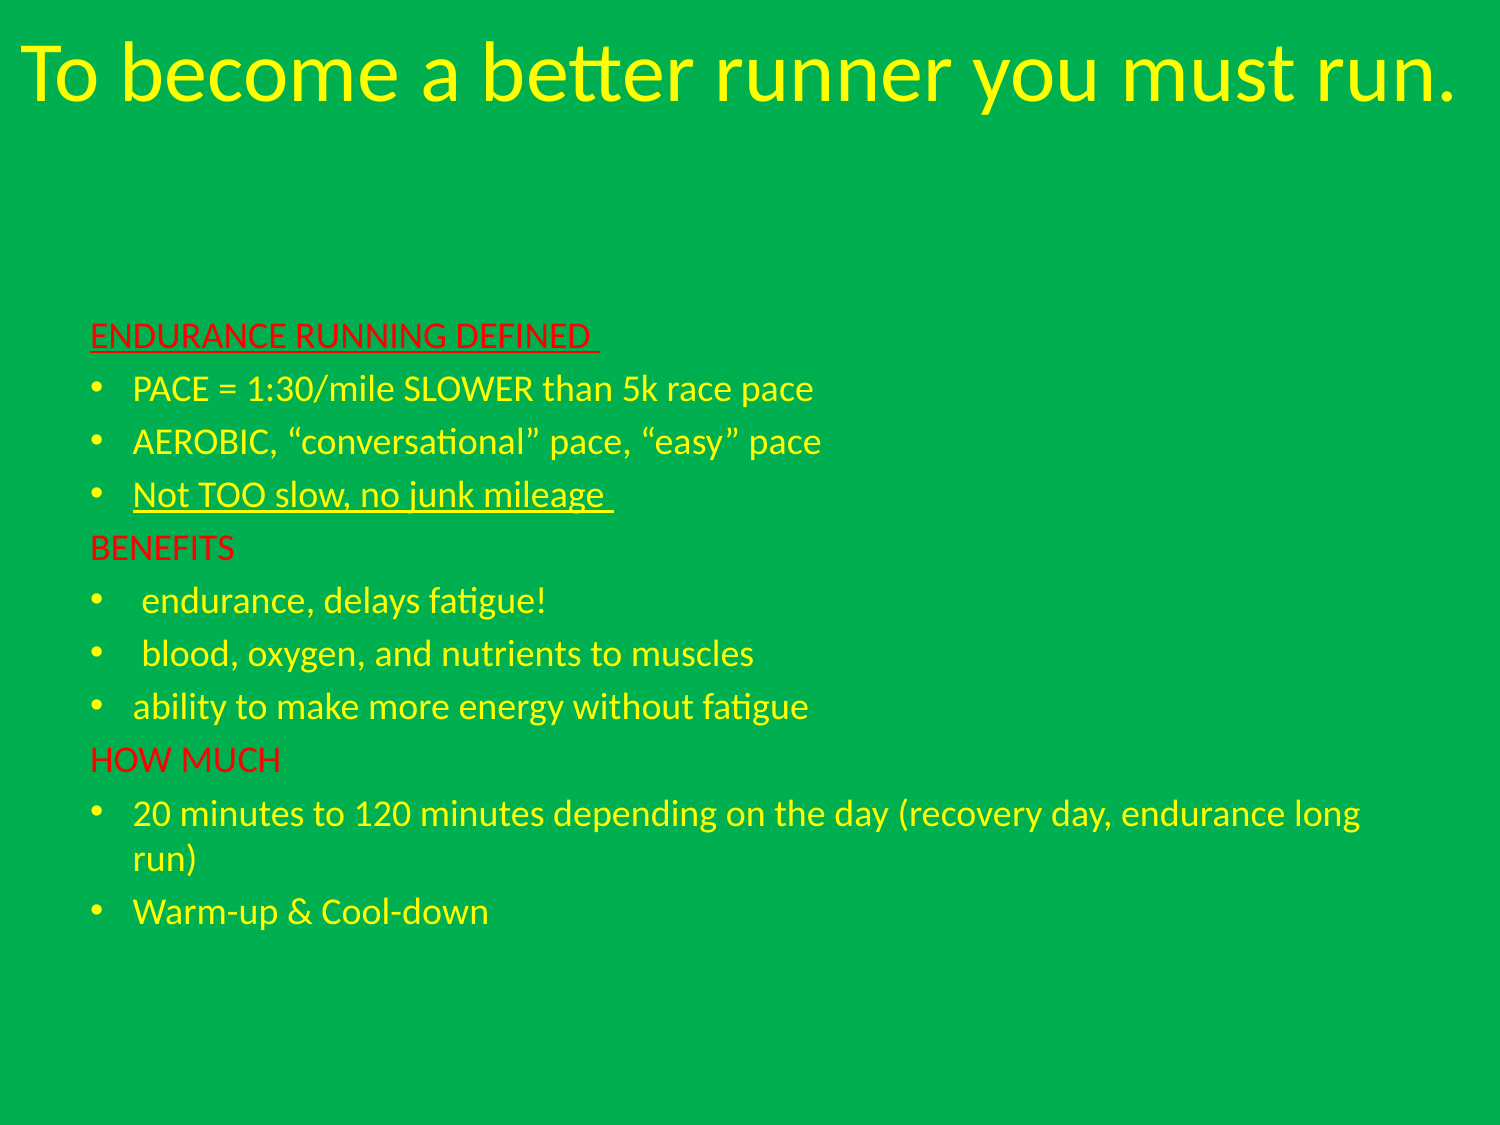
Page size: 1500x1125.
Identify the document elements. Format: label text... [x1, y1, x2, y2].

title To become a better runner you must run. [0, 0, 1500, 238]
list ENDURANCE RUNNING DEFINED PACE = 1:30/mile SLOWER than 5k race pace AEROBIC, “conversational” pace, “easy” pace Not TOO slow, no junk mileage BENEFITS endurance, delays fatigue! blood, oxygen, and nutrients to muscles ability to make more energy without fatigue HOW MUCH 20 minutes to 120 minutes depending on the day (recovery day, endurance long run) Warm-up & Cool-down [75, 262, 1425, 1005]
